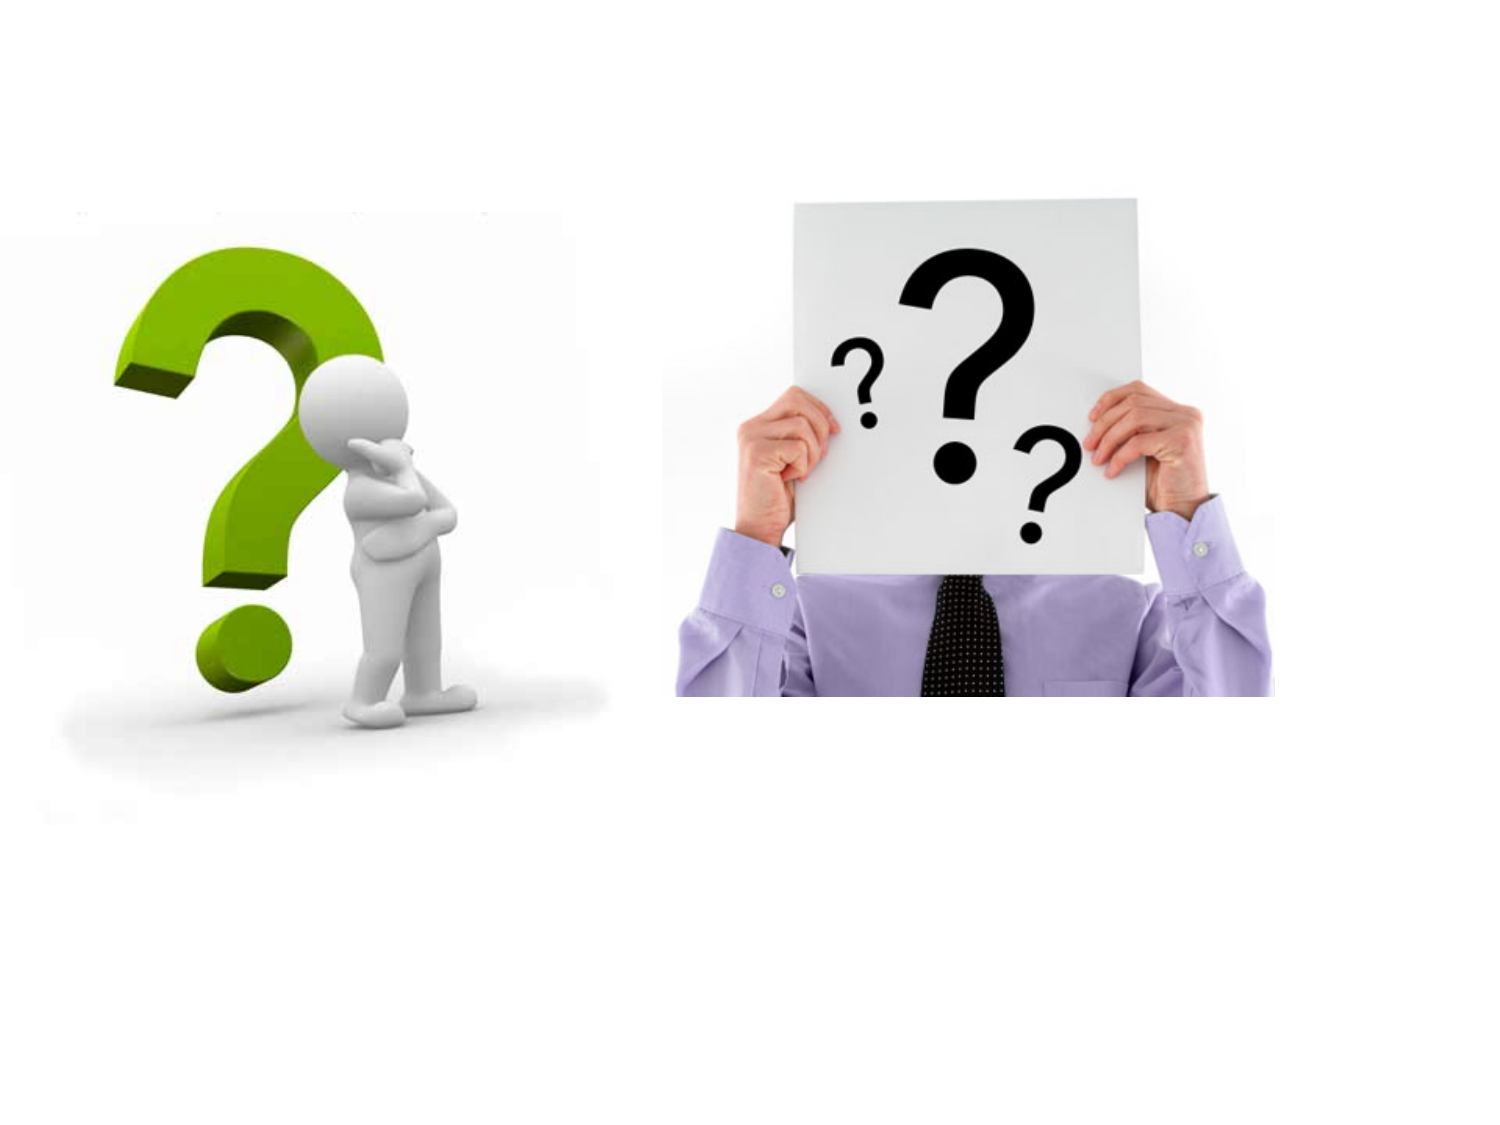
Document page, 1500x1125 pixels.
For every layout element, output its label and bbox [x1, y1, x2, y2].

picture [662, 174, 1276, 713]
picture [0, 212, 616, 840]
